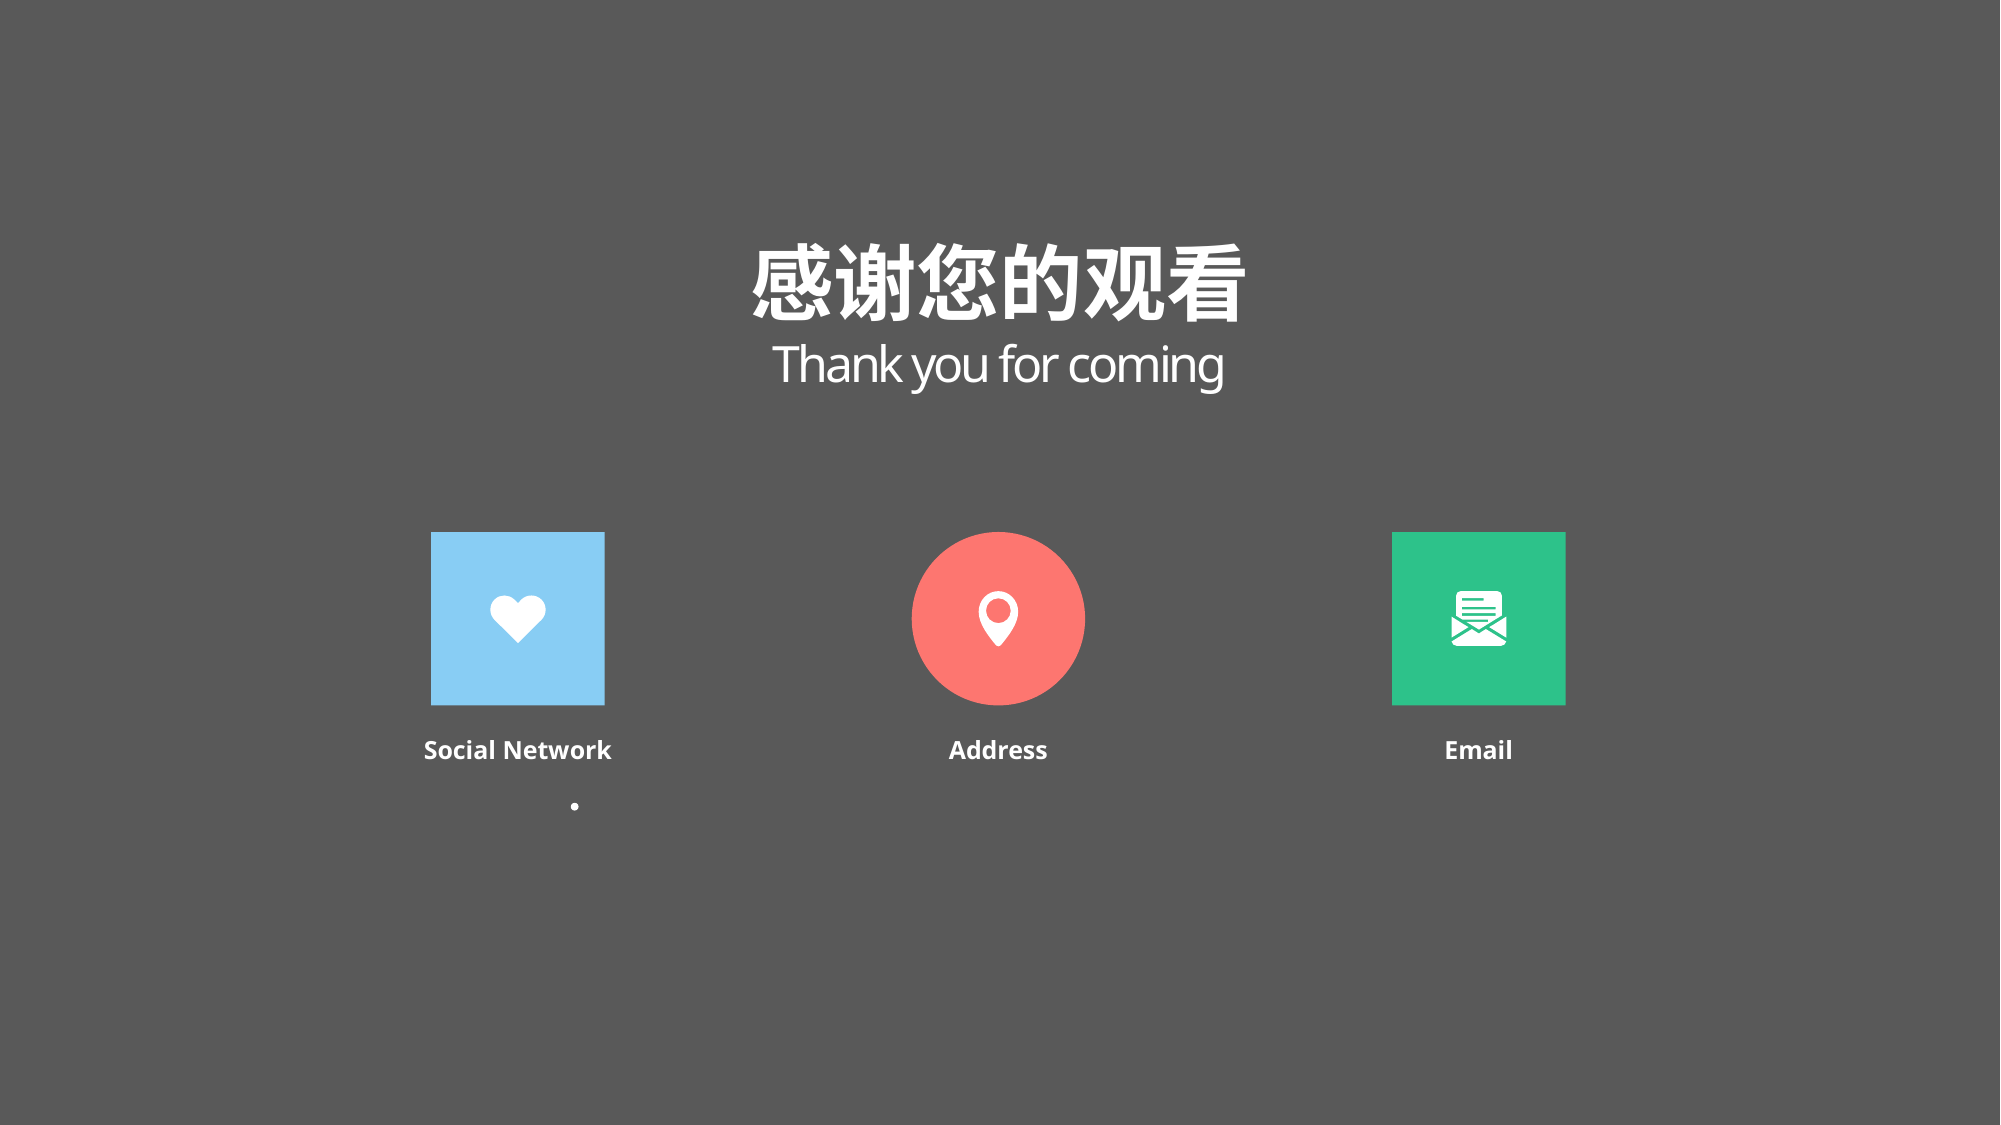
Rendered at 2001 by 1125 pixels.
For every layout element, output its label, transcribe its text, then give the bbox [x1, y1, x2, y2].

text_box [379, 531, 657, 811]
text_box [1310, 531, 1648, 831]
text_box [829, 531, 1168, 831]
list Thank you for coming [589, 332, 1411, 412]
title 感谢您的观看 [589, 182, 1411, 332]
